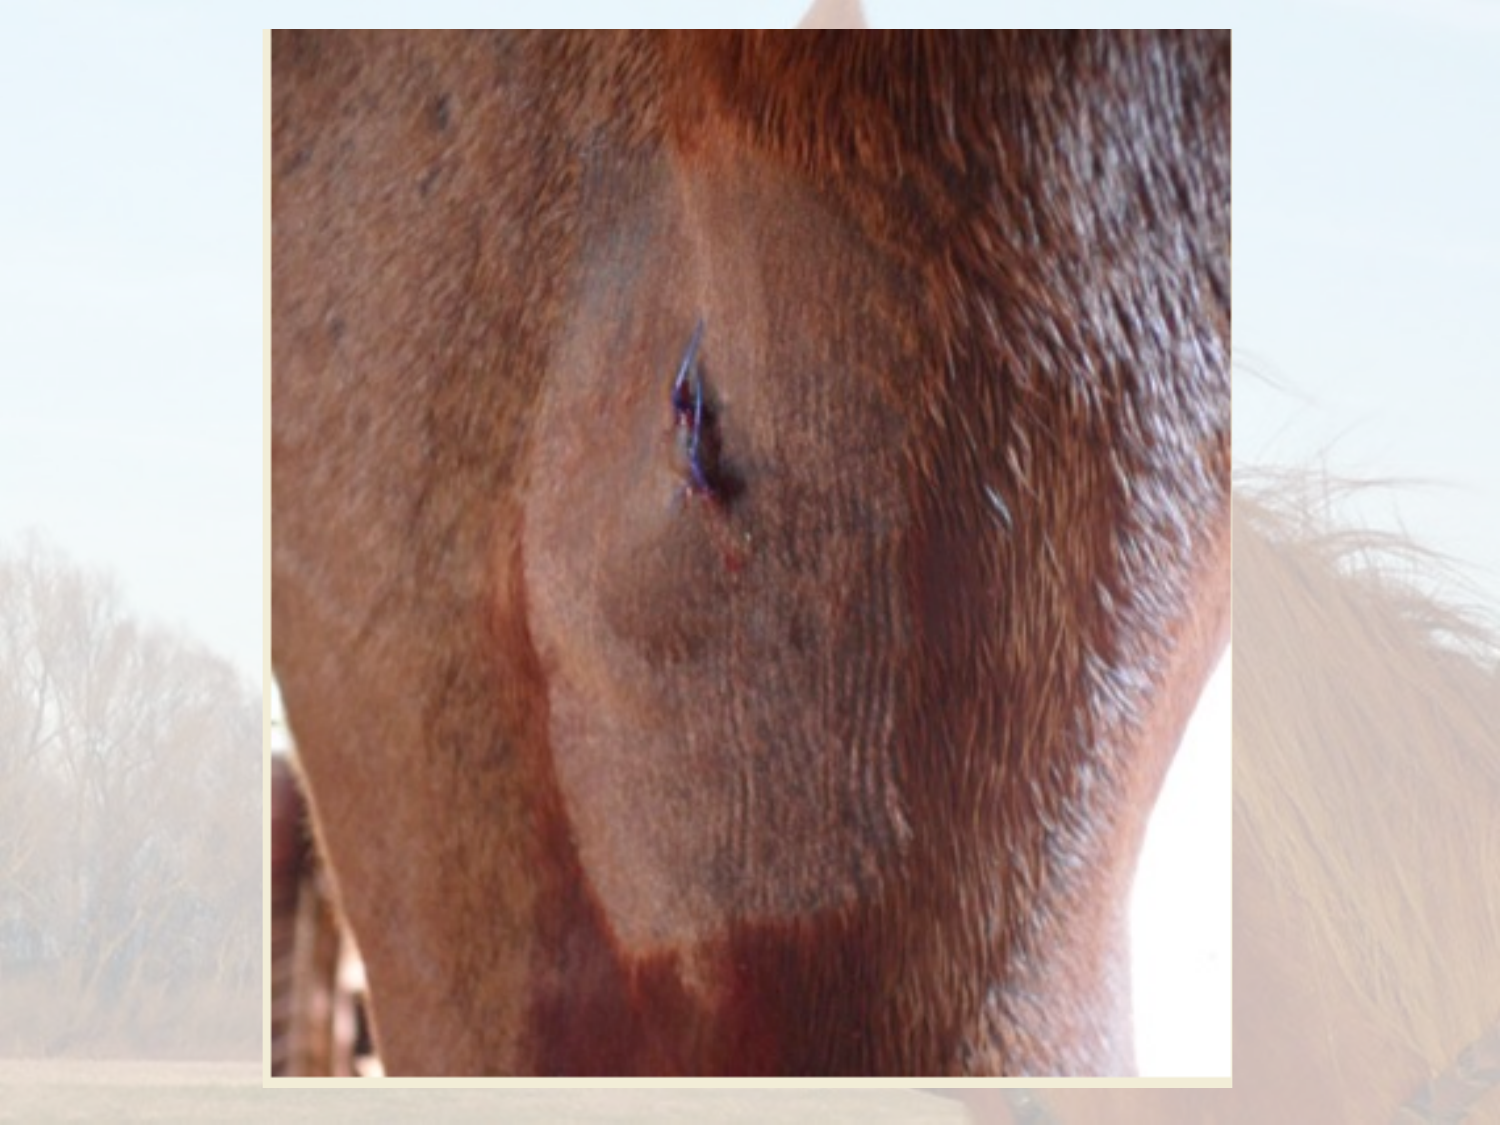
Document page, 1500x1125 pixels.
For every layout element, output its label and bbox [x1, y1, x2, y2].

picture [262, 29, 1233, 1088]
